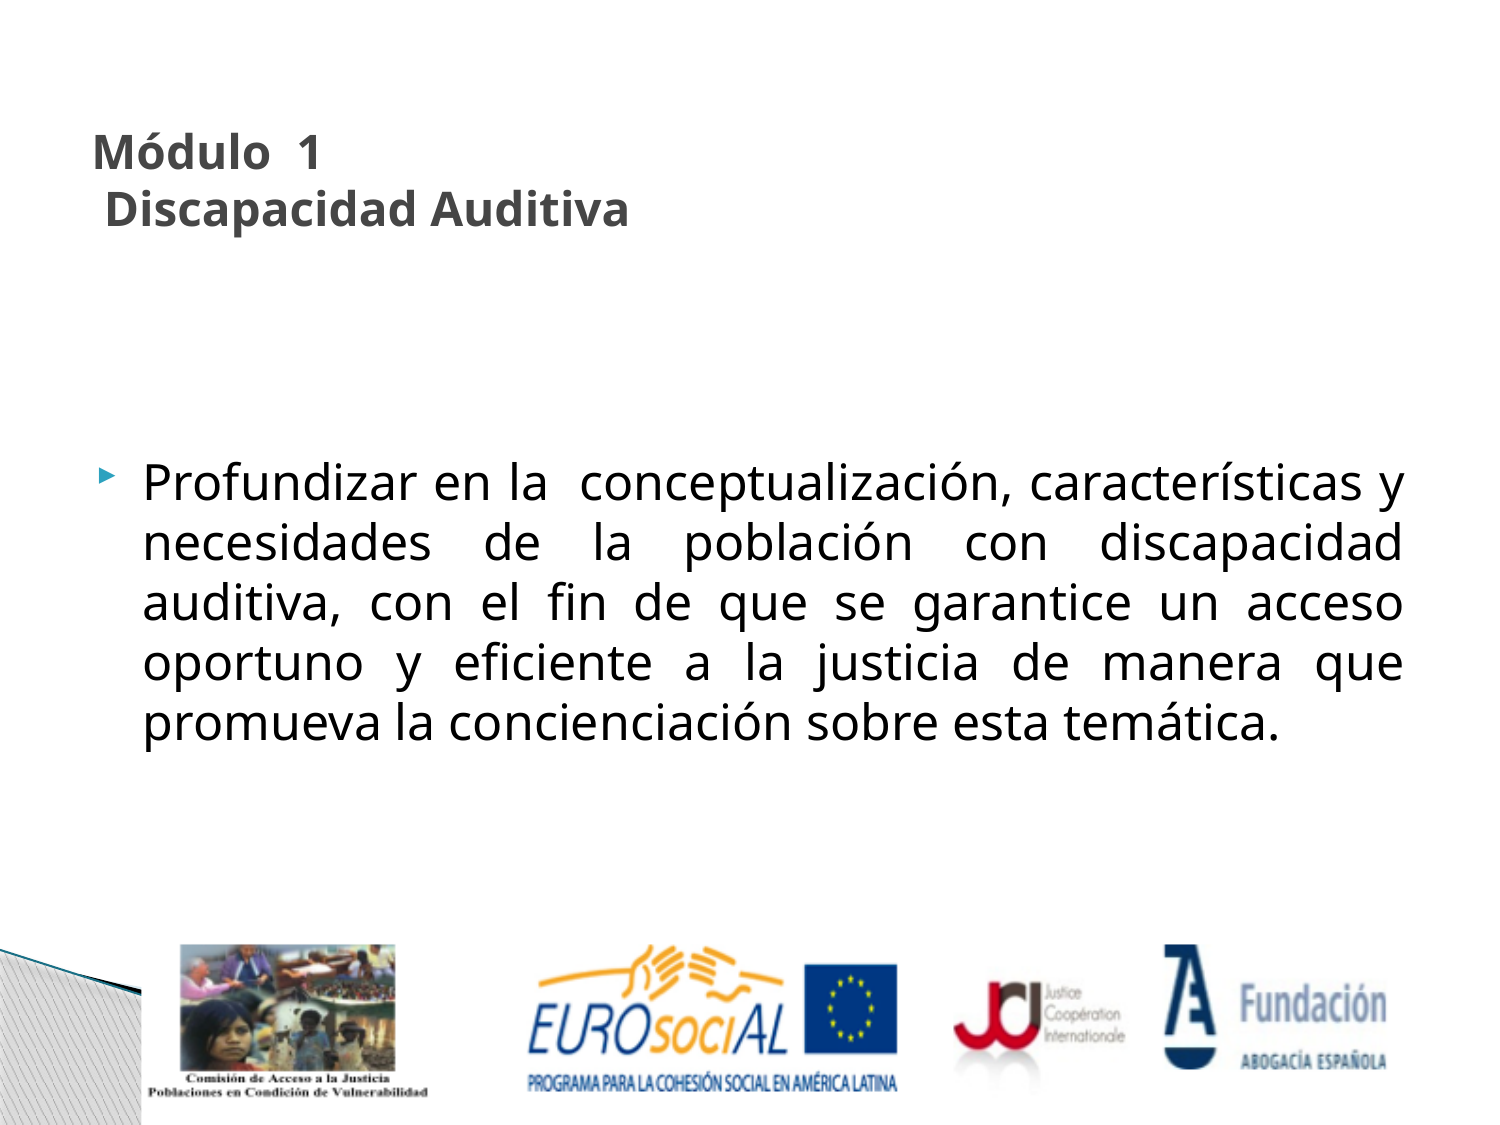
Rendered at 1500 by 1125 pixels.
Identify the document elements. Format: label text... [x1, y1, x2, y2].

picture [140, 943, 1388, 1125]
list Profundizar en la conceptualización, características y necesidades de la población con discapacidad auditiva, con el fin de que se garantice un acceso oportuno y eficiente a la justicia de manera que promueva la concienciación sobre esta temática. [70, 375, 1421, 765]
title Módulo 1 Discapacidad Auditiva [76, 113, 1427, 302]
